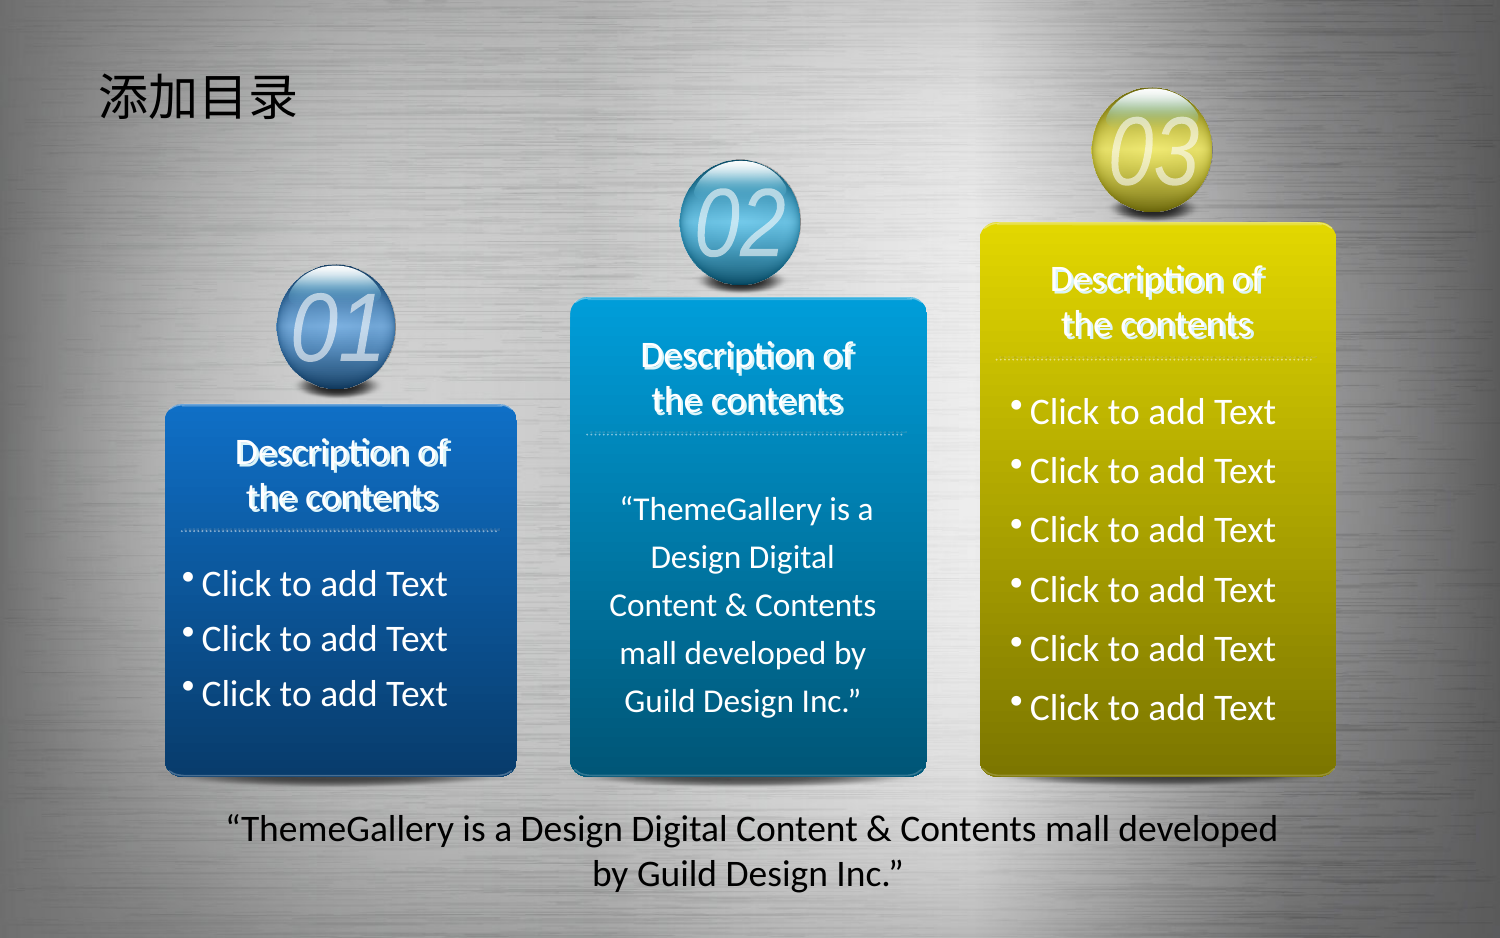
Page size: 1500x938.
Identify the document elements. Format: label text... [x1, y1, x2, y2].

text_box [678, 159, 801, 295]
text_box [276, 264, 396, 400]
picture [0, 0, 1500, 938]
text_box 添加目录 [83, 58, 313, 134]
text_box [164, 403, 518, 777]
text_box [1090, 86, 1213, 223]
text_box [570, 296, 928, 777]
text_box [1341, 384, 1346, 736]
text_box “ThemeGallery is a Design Digital Content & Contents mall developed by Guild Design Inc.” [195, 797, 1302, 902]
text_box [979, 221, 1337, 777]
